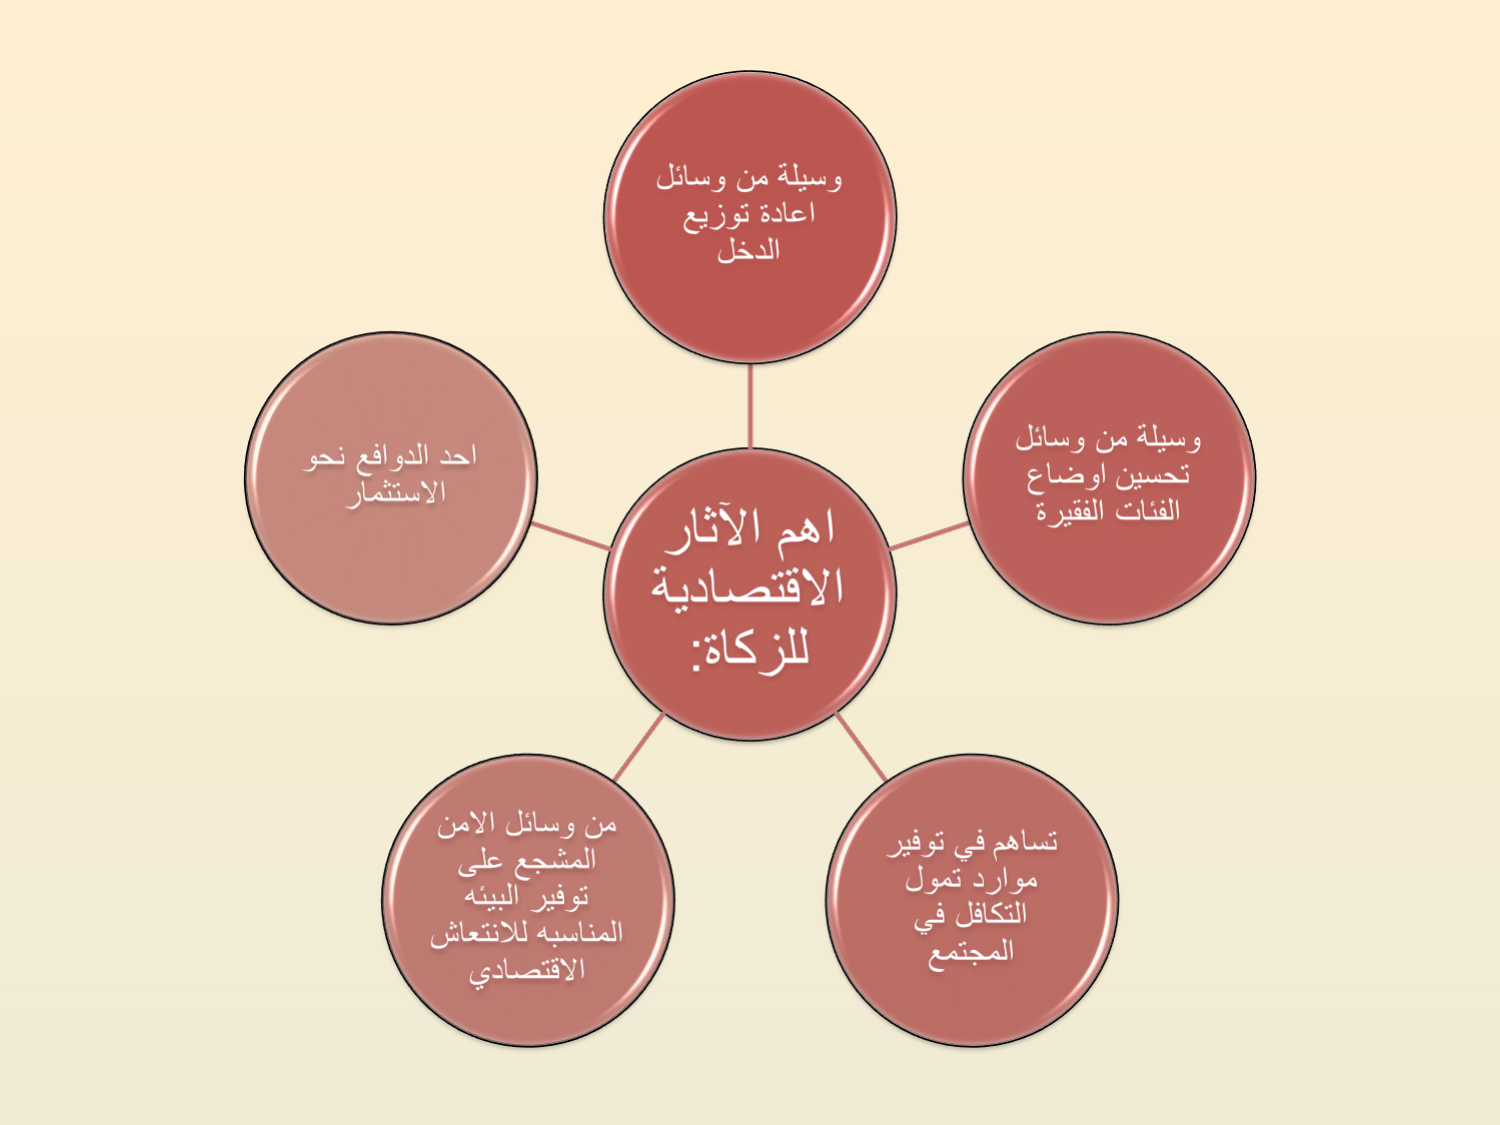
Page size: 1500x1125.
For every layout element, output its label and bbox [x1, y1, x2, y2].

picture [214, 66, 1286, 1059]
